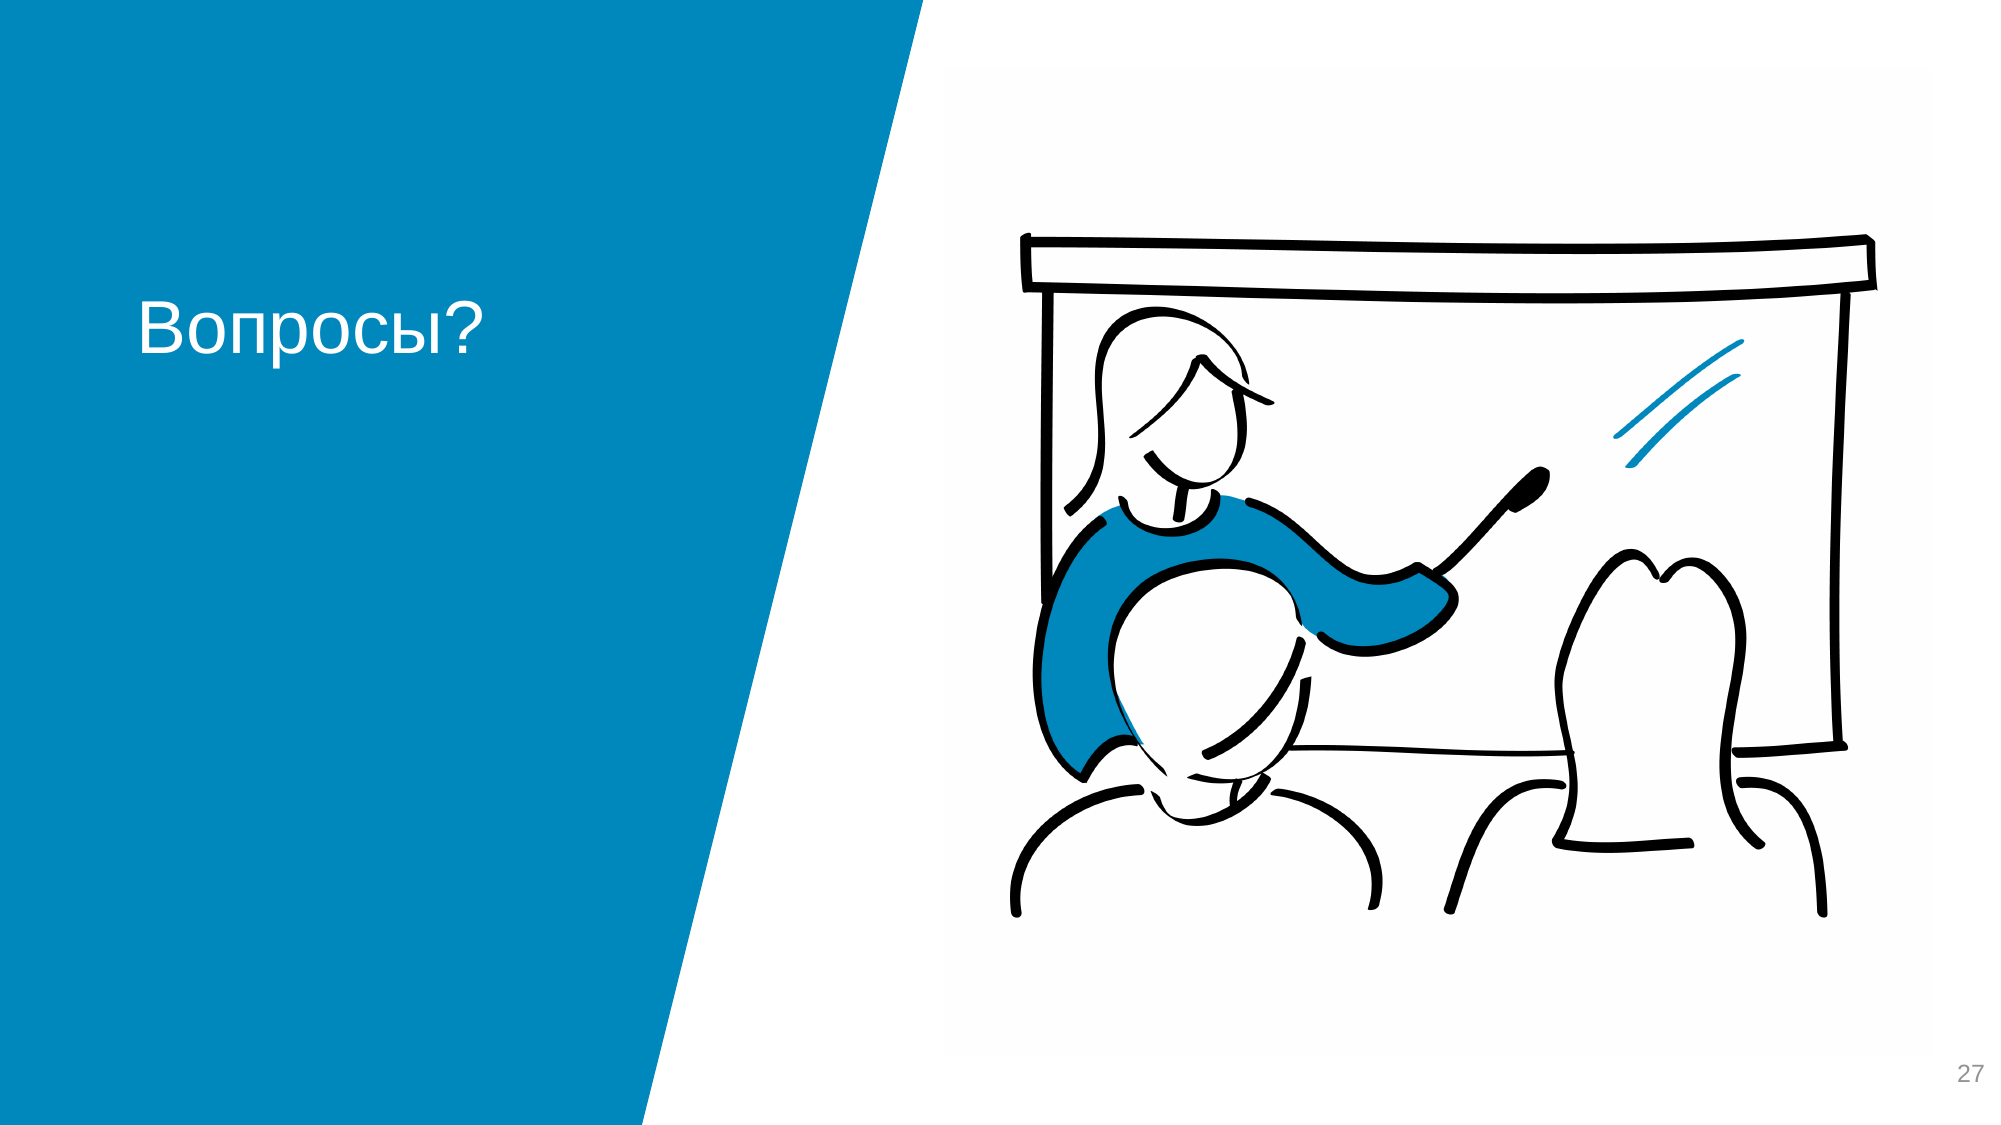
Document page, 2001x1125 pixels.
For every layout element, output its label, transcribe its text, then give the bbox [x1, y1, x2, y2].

picture [944, 68, 1932, 1056]
slide_number 27 [1550, 1042, 2000, 1103]
title Вопросы? [136, 0, 775, 371]
